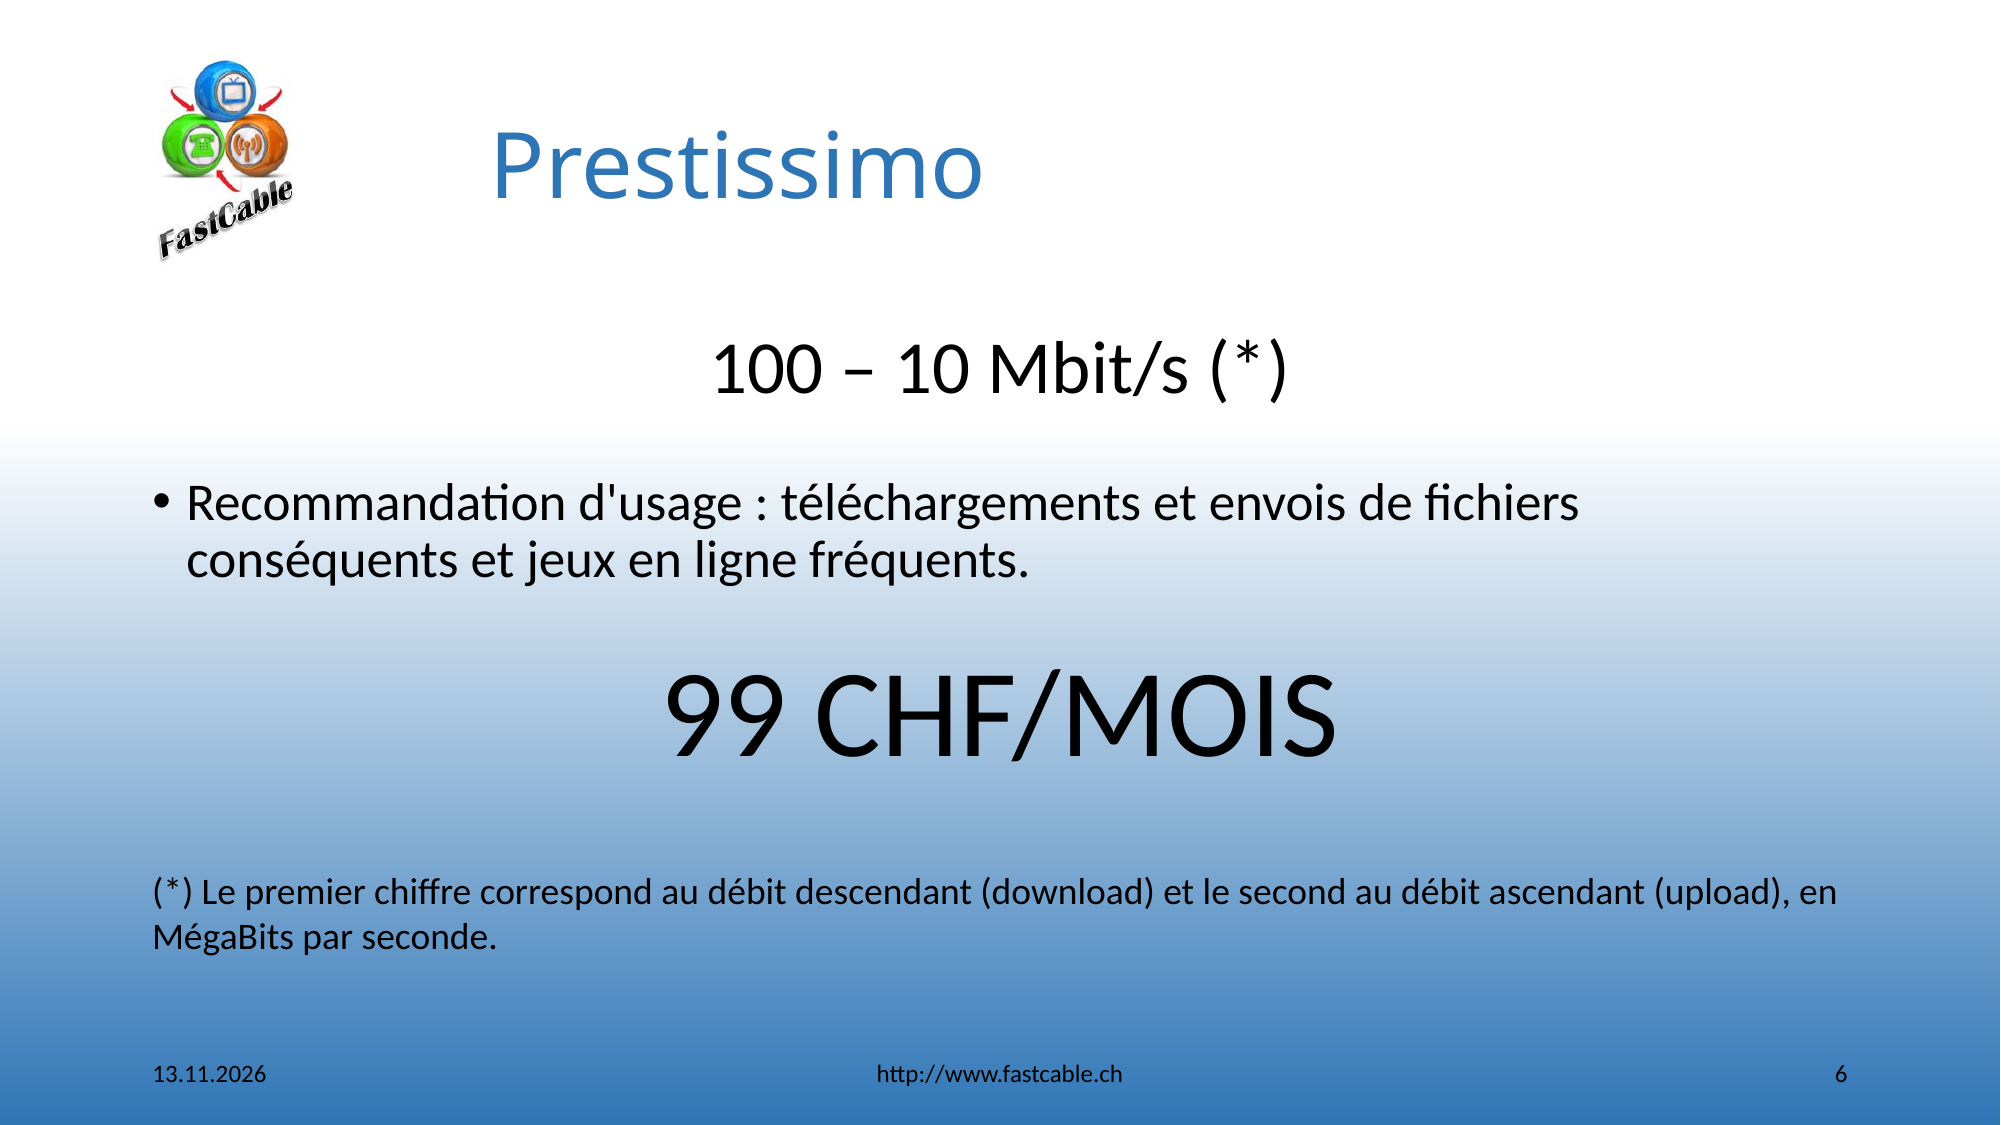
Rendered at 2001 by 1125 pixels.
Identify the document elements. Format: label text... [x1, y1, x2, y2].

text_box (*) Le premier chiffre correspond au débit descendant (download) et le second au débit ascendant (upload), en MégaBits par seconde. [137, 859, 1908, 965]
text_box 99 CHF/MOIS [137, 641, 1863, 817]
text_box 100 – 10 Mbit/s (*) [137, 320, 1863, 417]
footer http://www.fastcable.ch [662, 1042, 1338, 1103]
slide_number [137, 1042, 588, 1103]
title Prestissimo [474, 59, 1863, 278]
list Recommandation d'usage : téléchargements et envois de fichiers conséquents et jeux en ligne fréquents. [137, 467, 1863, 598]
picture [137, 50, 314, 270]
slide_number 6 [1412, 1042, 1863, 1103]
